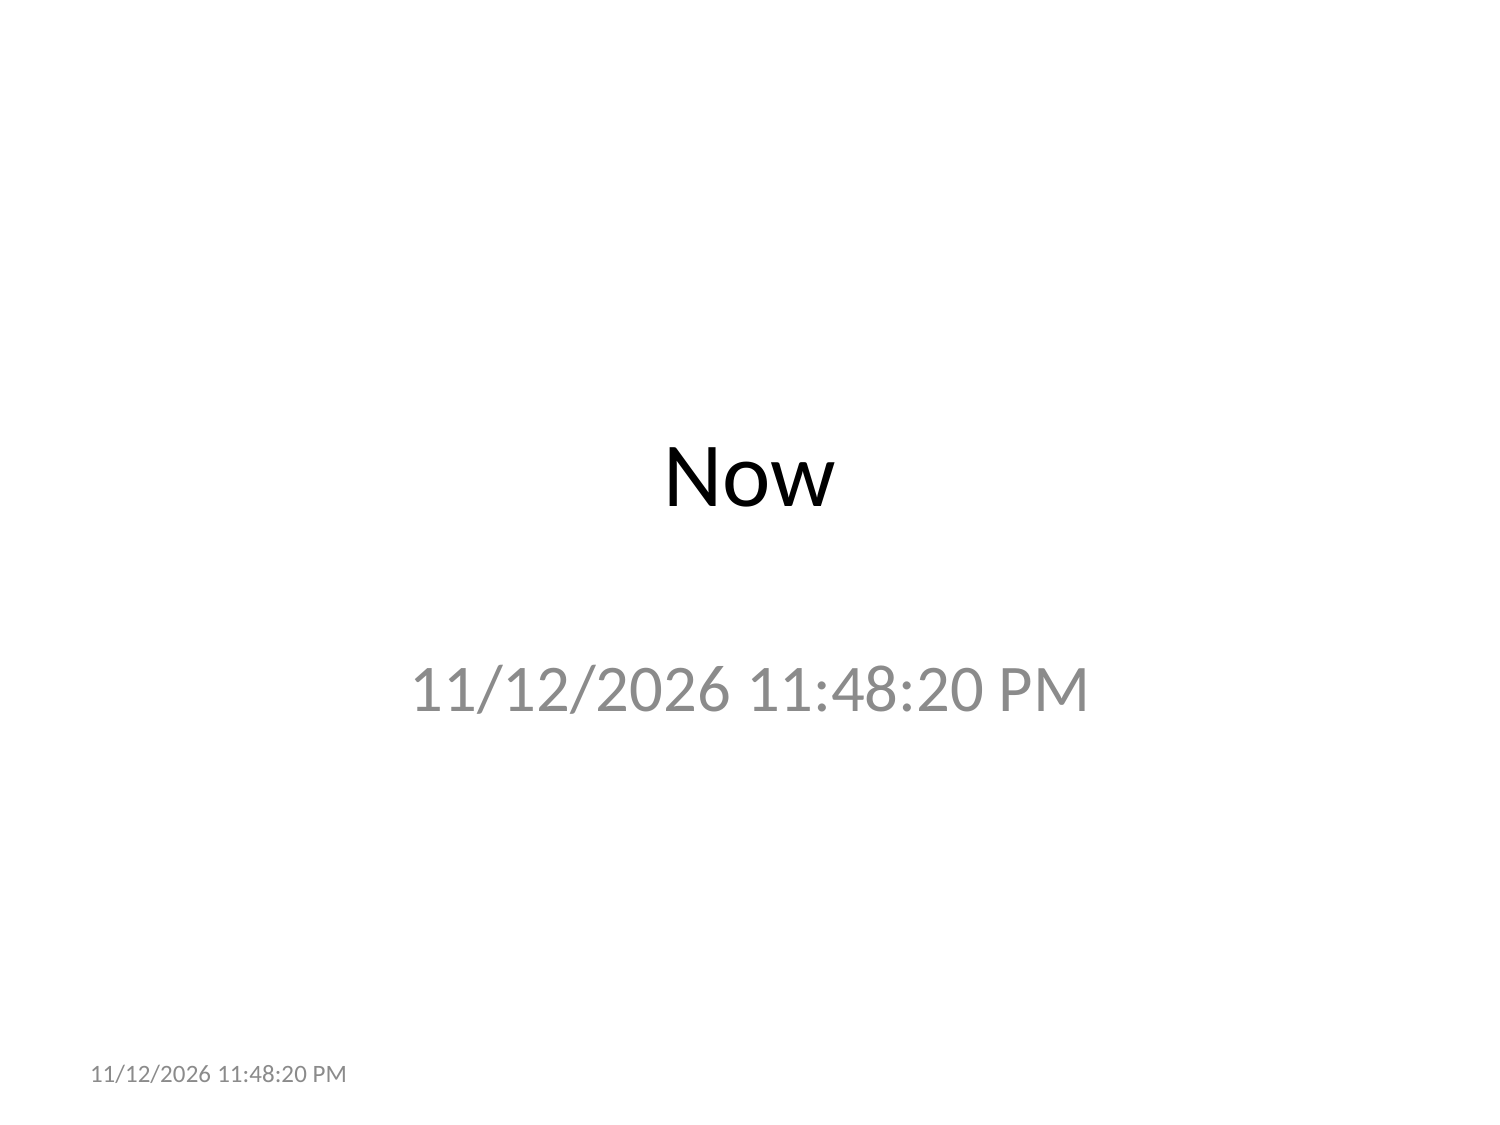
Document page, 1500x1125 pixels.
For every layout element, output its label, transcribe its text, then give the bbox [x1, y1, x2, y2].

subtitle 2011-12-19 10:20:04 AM [225, 637, 1275, 925]
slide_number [75, 1042, 425, 1103]
title Now [112, 349, 1388, 591]
